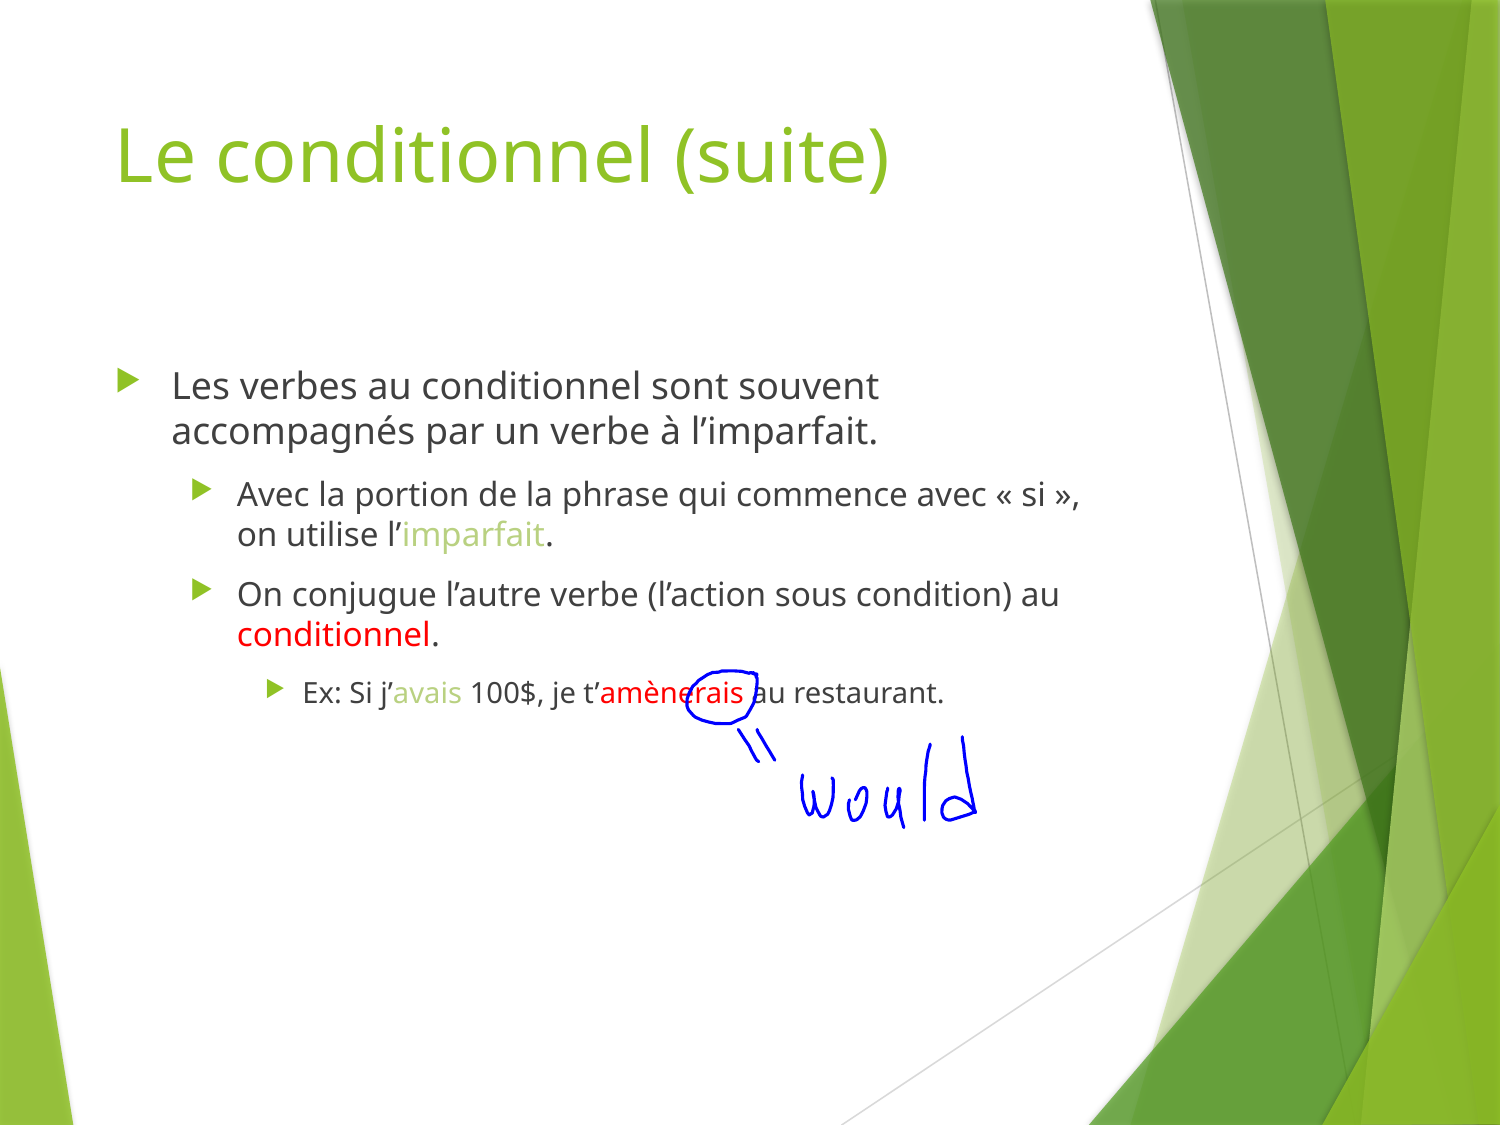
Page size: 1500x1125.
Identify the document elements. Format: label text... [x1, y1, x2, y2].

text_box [686, 670, 976, 829]
list Les verbes au conditionnel sont souvent accompagnés par un verbe à l’imparfait. Avec la portion de la phrase qui commence avec « si », on utilise l’imparfait. On conjugue l’autre verbe (l’action sous condition) au conditionnel. Ex: Si j’avais 100$, je t’amènerais au restaurant. [99, 354, 1142, 992]
title Le conditionnel (suite) [99, 99, 1142, 317]
